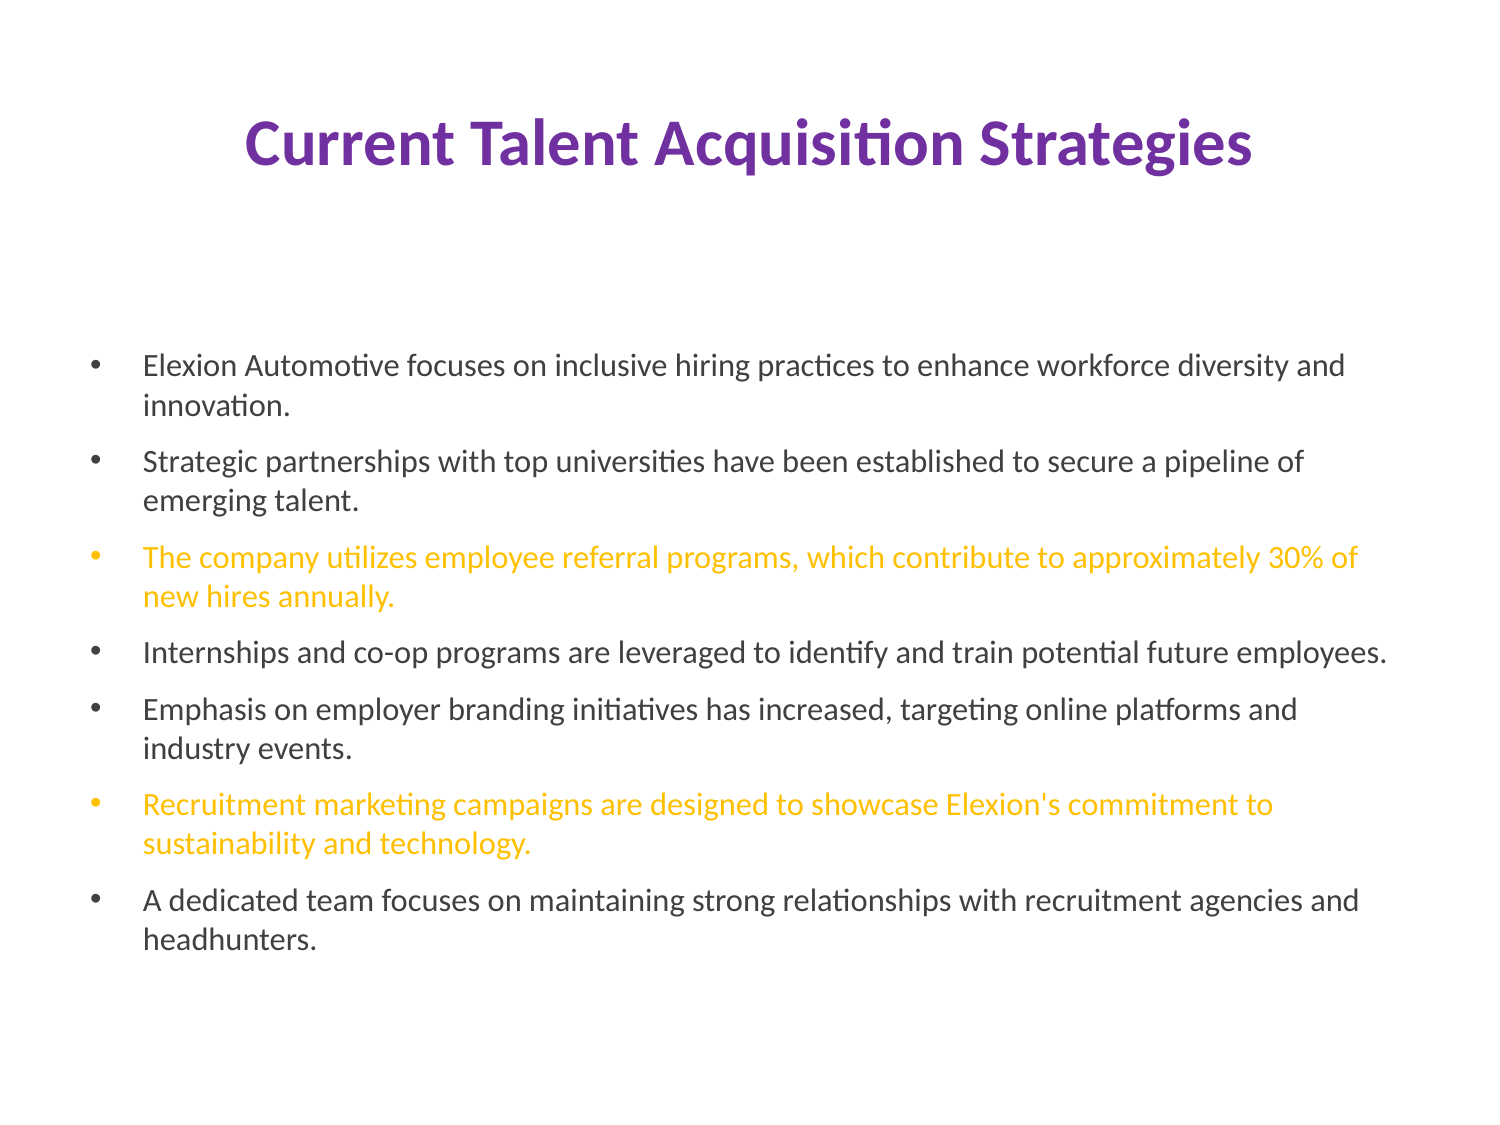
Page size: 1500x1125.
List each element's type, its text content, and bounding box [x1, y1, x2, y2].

title Current Talent Acquisition Strategies [75, 45, 1425, 233]
list Elexion Automotive focuses on inclusive hiring practices to enhance workforce diversity and innovation. Strategic partnerships with top universities have been established to secure a pipeline of emerging talent. The company utilizes employee referral programs, which contribute to approximately 30% of new hires annually. Internships and co-op programs are leveraged to identify and train potential future employees. Emphasis on employer branding initiatives has increased, targeting online platforms and industry events. Recruitment marketing campaigns are designed to showcase Elexion's commitment to sustainability and technology. A dedicated team focuses on maintaining strong relationships with recruitment agencies and headhunters. [75, 260, 1425, 1004]
